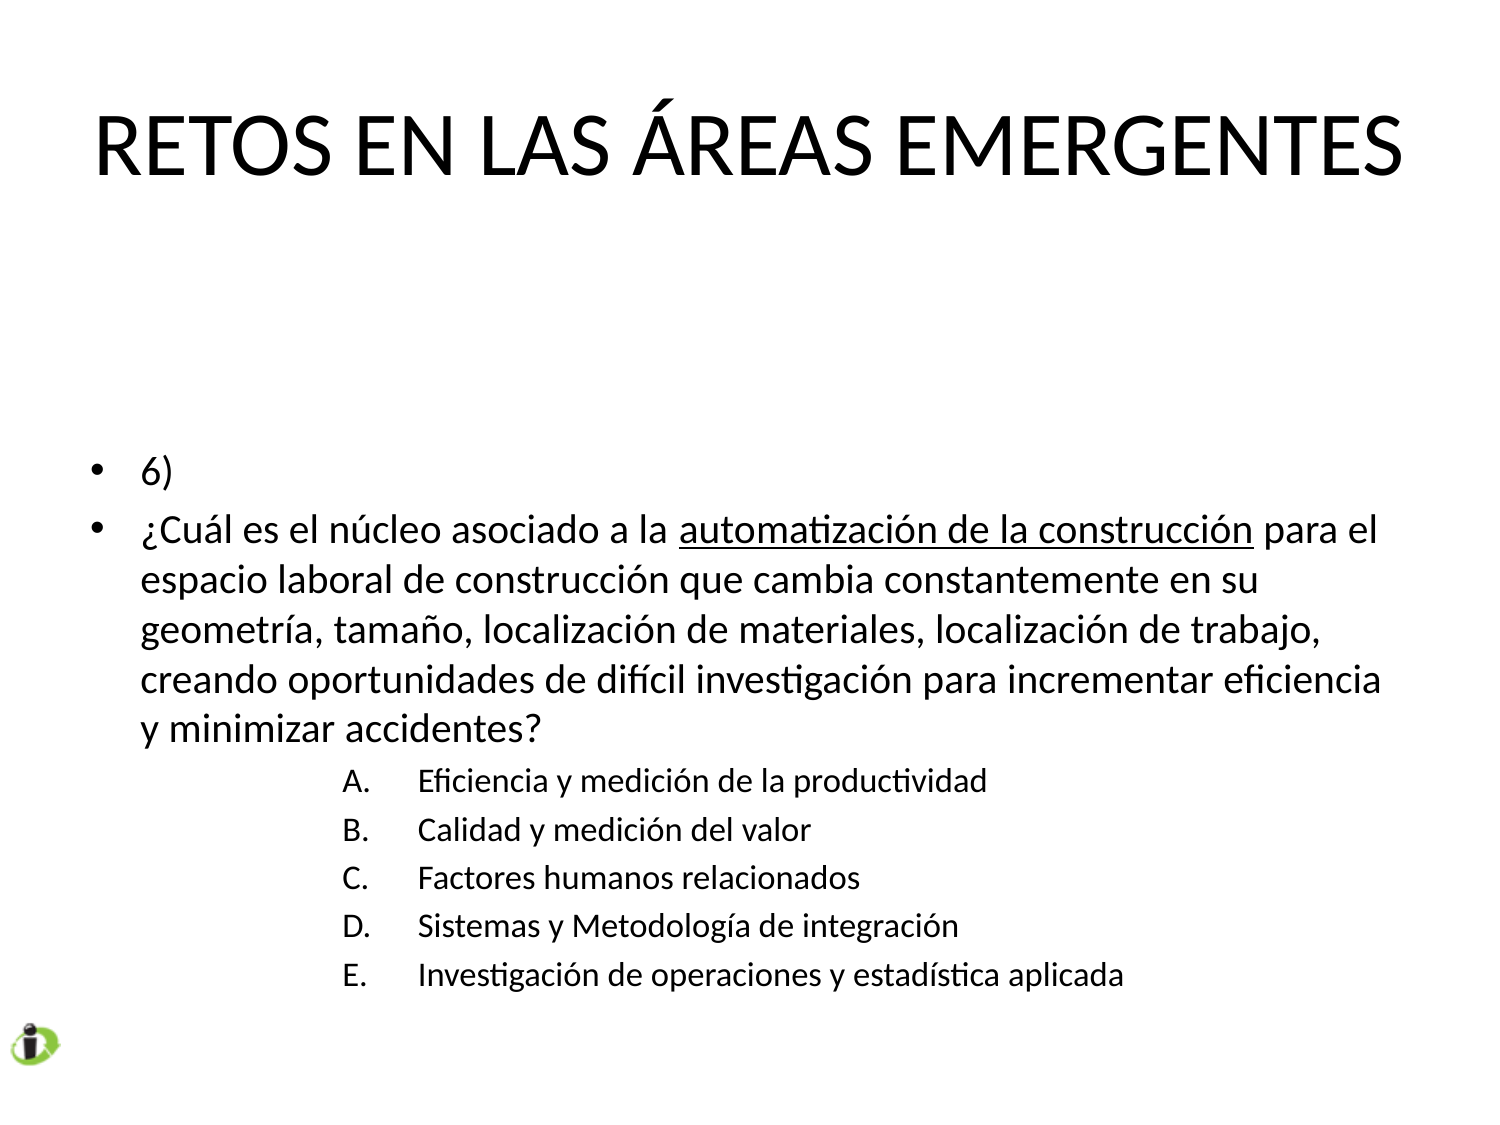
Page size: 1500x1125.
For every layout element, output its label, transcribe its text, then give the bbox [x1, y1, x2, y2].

title RETOS EN LAS ÁREAS EMERGENTES [75, 45, 1425, 233]
picture [10, 1020, 61, 1072]
list 6) ¿Cuál es el núcleo asociado a la automatización de la construcción para el espacio laboral de construcción que cambia constantemente en su geometría, tamaño, localización de materiales, localización de trabajo, creando oportunidades de difícil investigación para incrementar eficiencia y minimizar accidentes? Eficiencia y medición de la productividad Calidad y medición del valor Factores humanos relacionados Sistemas y Metodología de integración Investigación de operaciones y estadística aplicada [75, 262, 1425, 1005]
